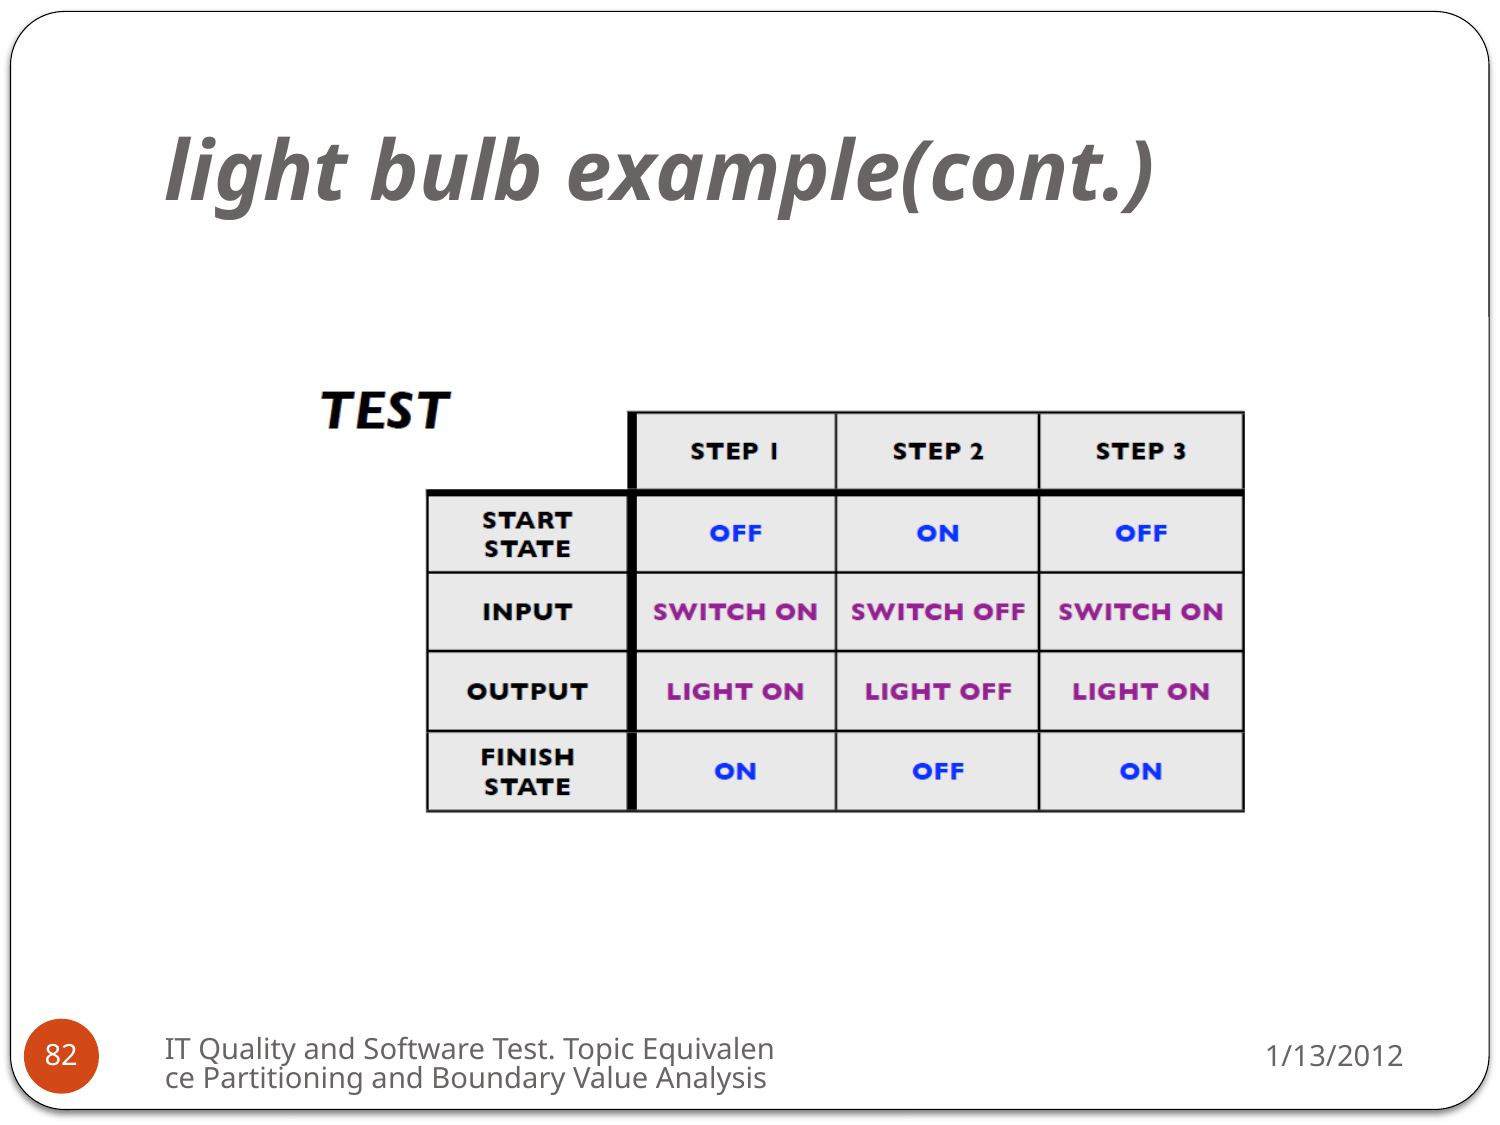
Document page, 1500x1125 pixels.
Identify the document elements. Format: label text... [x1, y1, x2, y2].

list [286, 237, 1289, 988]
slide_number 82 [23, 1018, 99, 1094]
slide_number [1012, 1015, 1419, 1094]
footer IT Quality and Software Test. Topic Equivalence Partitioning and Boundary Value Analysis [150, 1012, 800, 1088]
title light bulb example(cont.) [150, 45, 1425, 233]
